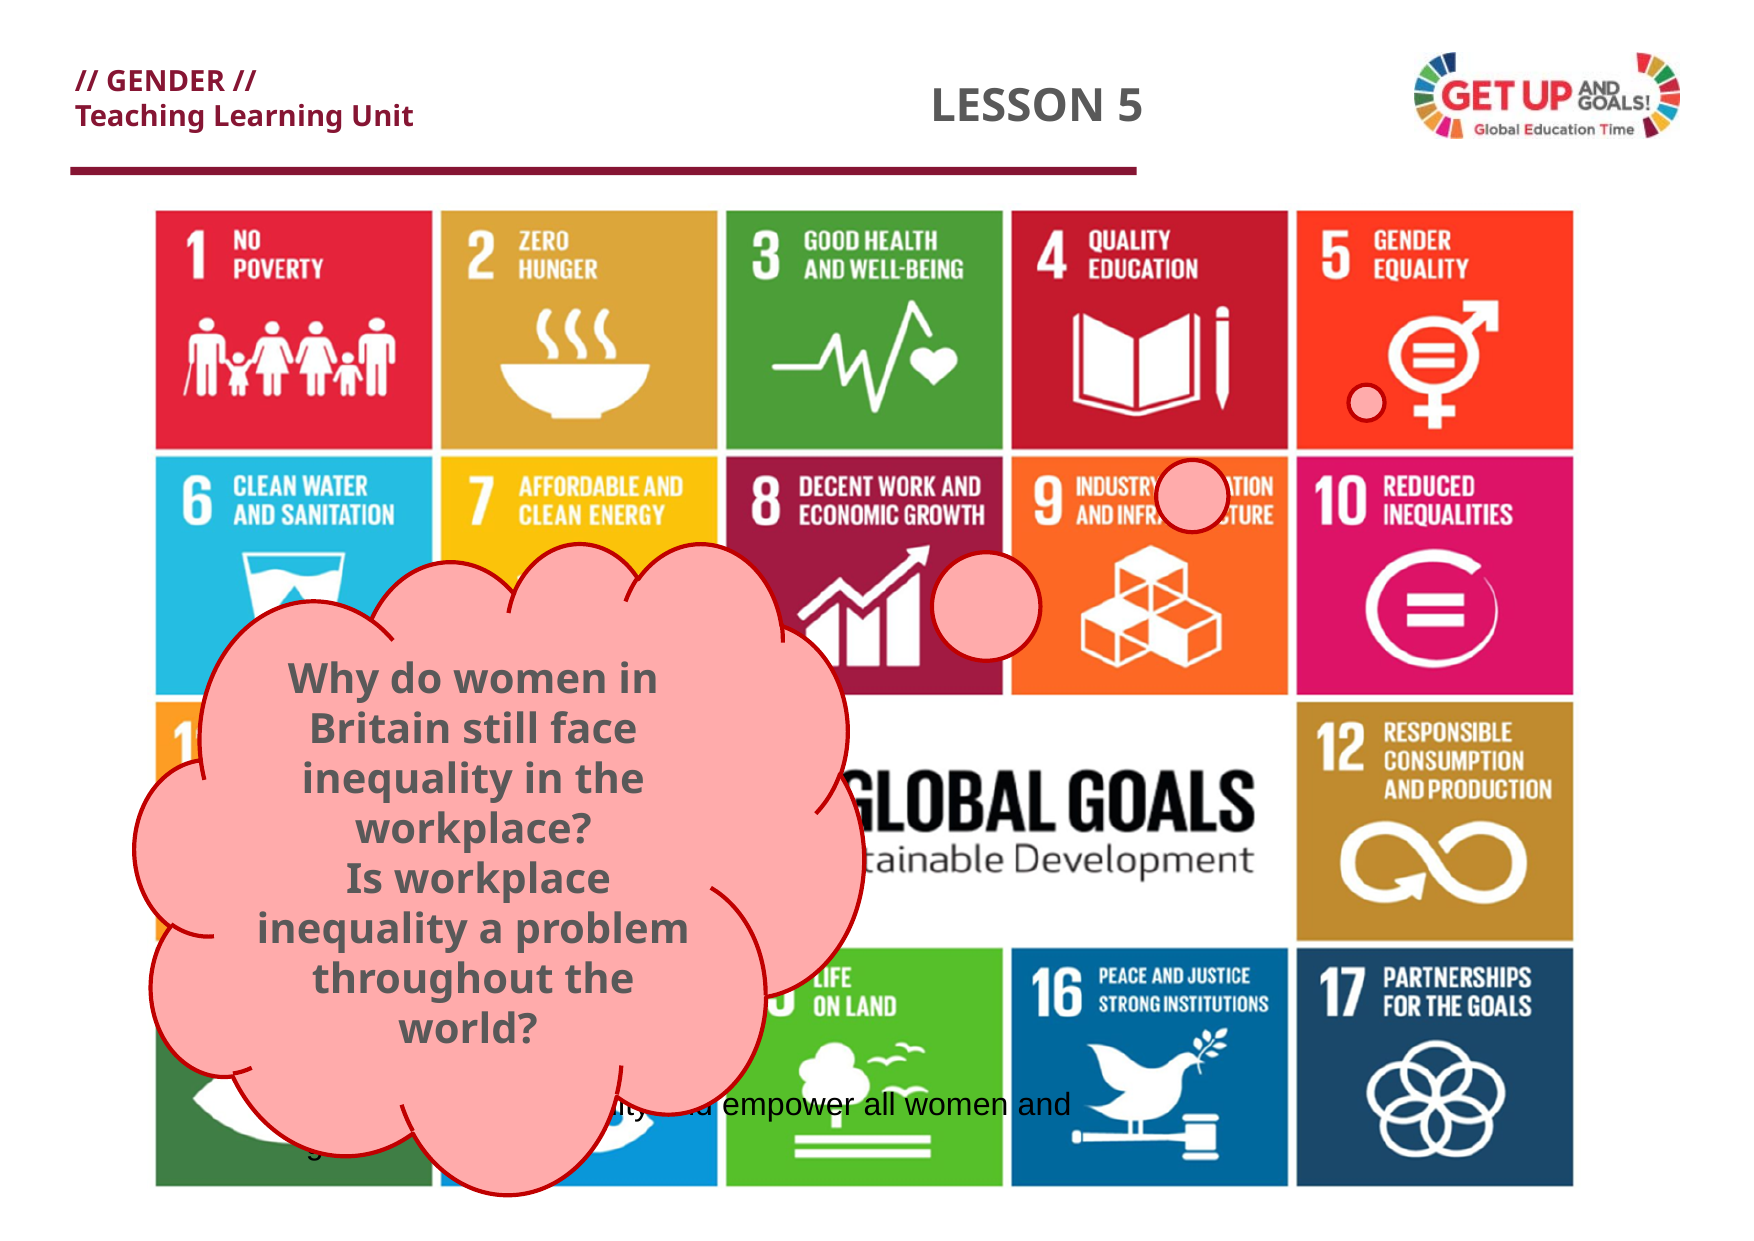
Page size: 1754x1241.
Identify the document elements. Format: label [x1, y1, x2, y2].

picture [147, 203, 1581, 1194]
text_box [132, 804, 142, 896]
text_box [59, 47, 1680, 176]
